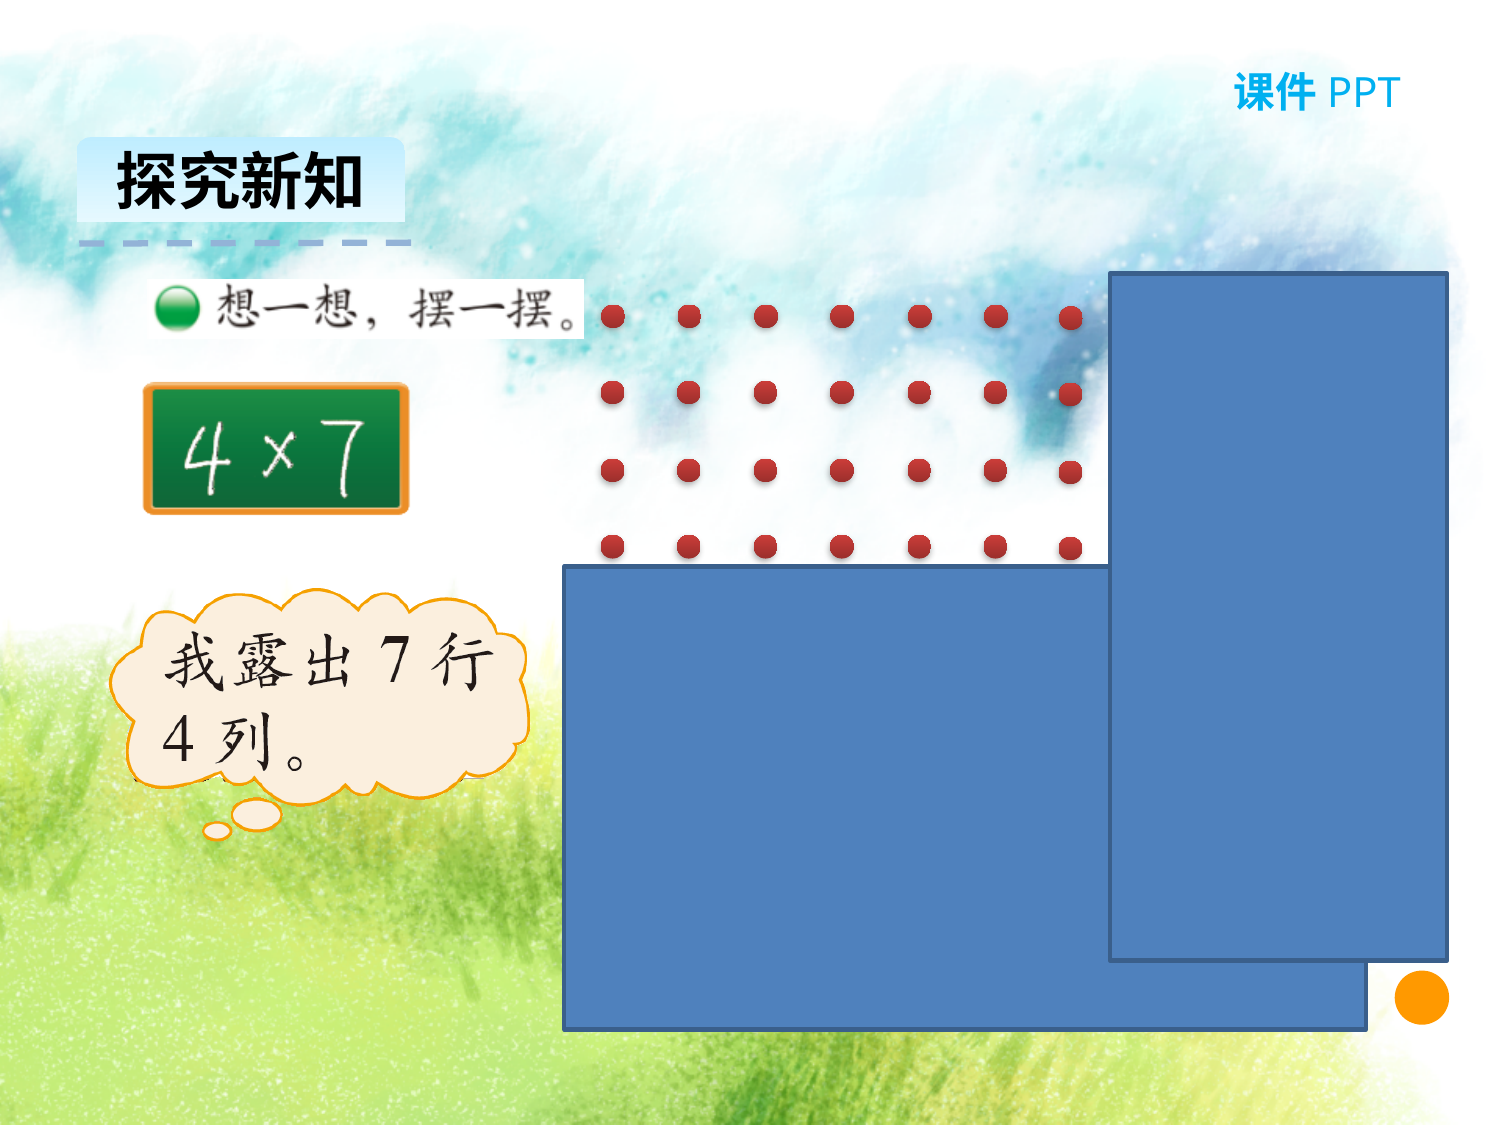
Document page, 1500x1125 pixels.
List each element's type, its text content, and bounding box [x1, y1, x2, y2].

text_box 课件PPT [1218, 58, 1418, 124]
text_box [1108, 271, 1449, 963]
text_box [1394, 970, 1450, 1025]
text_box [76, 136, 420, 244]
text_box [600, 304, 1313, 1022]
text_box [562, 564, 1368, 1032]
picture [0, 0, 1500, 1125]
